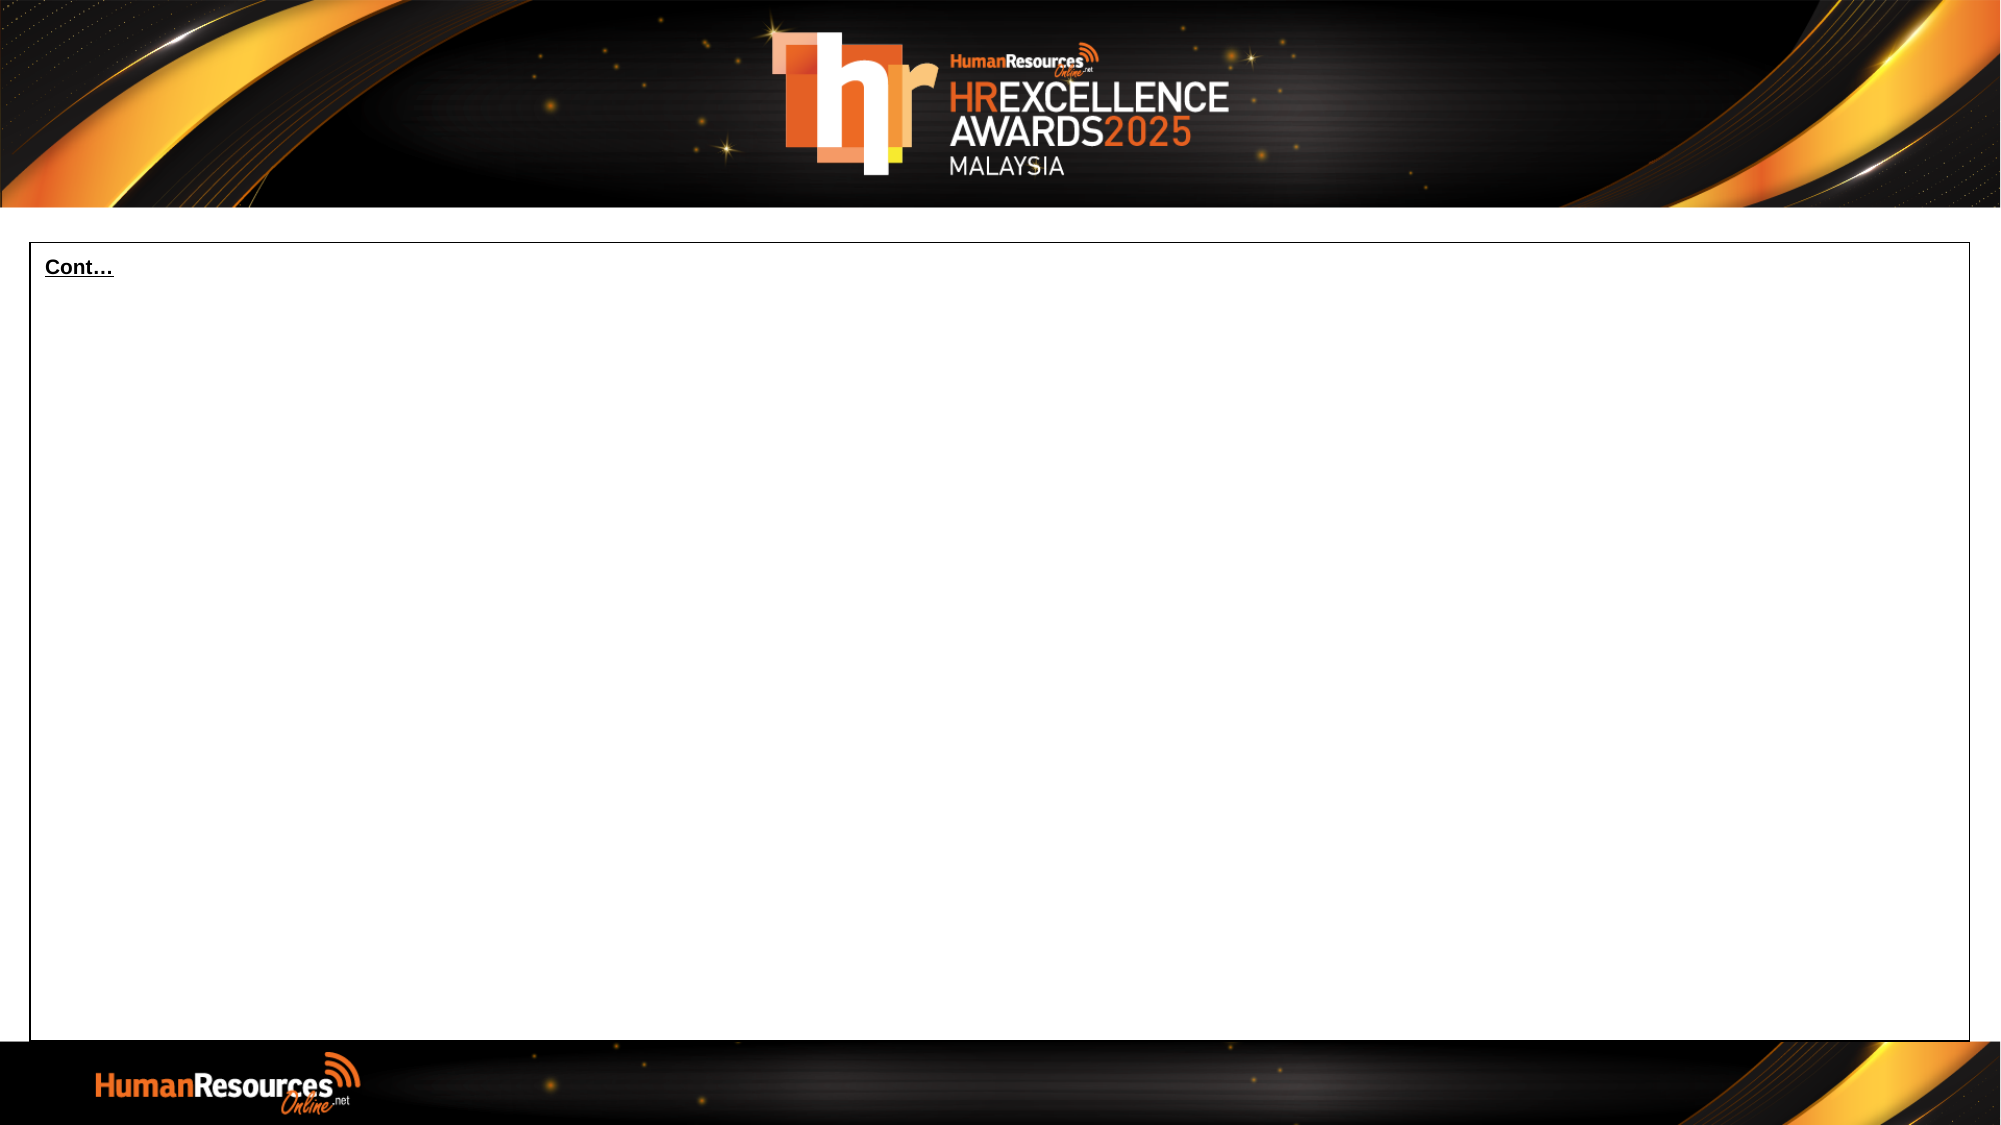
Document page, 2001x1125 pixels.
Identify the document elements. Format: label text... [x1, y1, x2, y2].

picture [0, 0, 2001, 1125]
text_box Cont… [30, 242, 1970, 1042]
